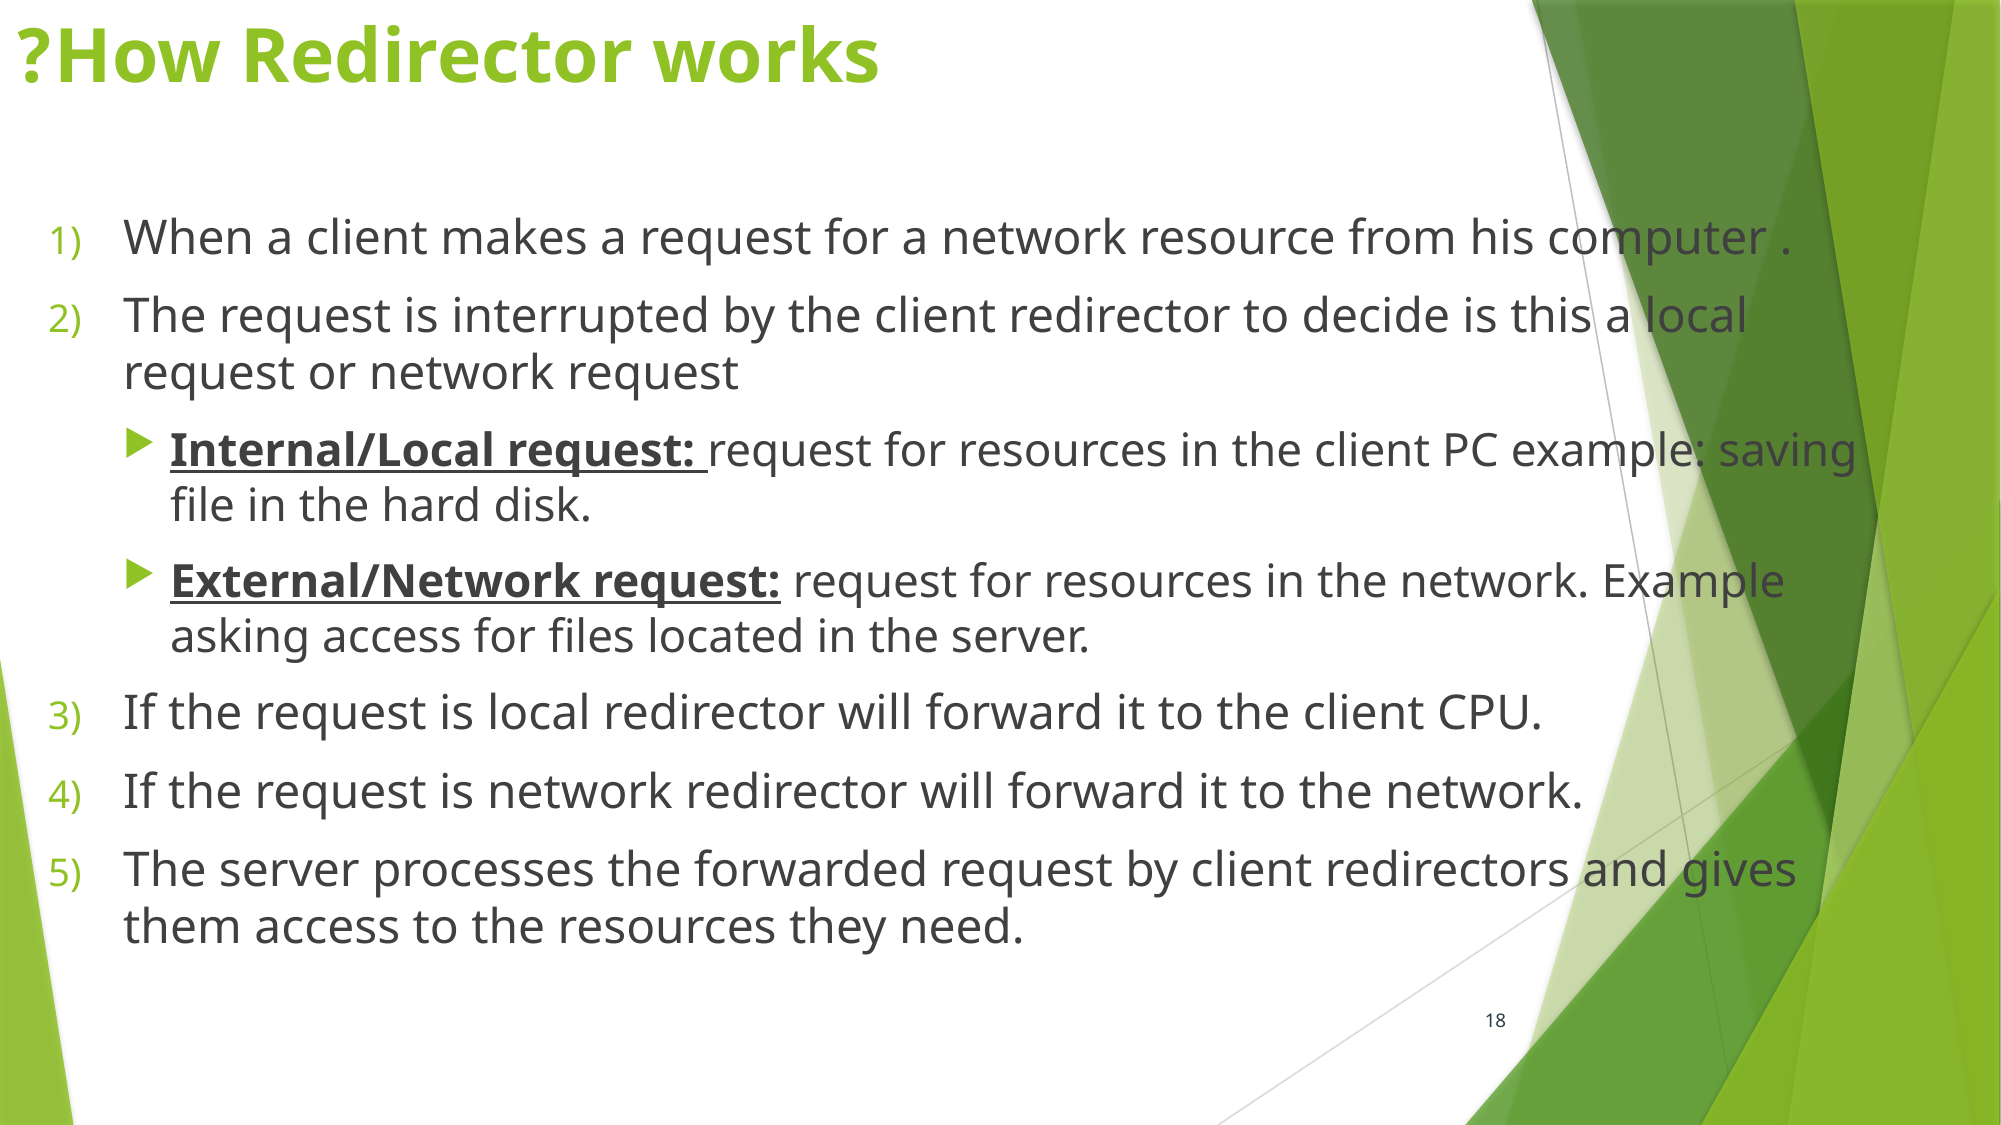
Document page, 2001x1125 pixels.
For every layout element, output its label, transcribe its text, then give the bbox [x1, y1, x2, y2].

title How Redirector works? [0, 0, 1410, 217]
slide_number 18 [1409, 991, 1522, 1051]
list When a client makes a request for a network resource from his computer . The request is interrupted by the client redirector to decide is this a local request or network request Internal/Local request: request for resources in the client PC example: saving file in the hard disk. External/Network request: request for resources in the network. Example asking access for files located in the server. If the request is local redirector will forward it to the client CPU. If the request is network redirector will forward it to the network. The server processes the forwarded request by client redirectors and gives them access to the resources they need. [33, 198, 1931, 1009]
